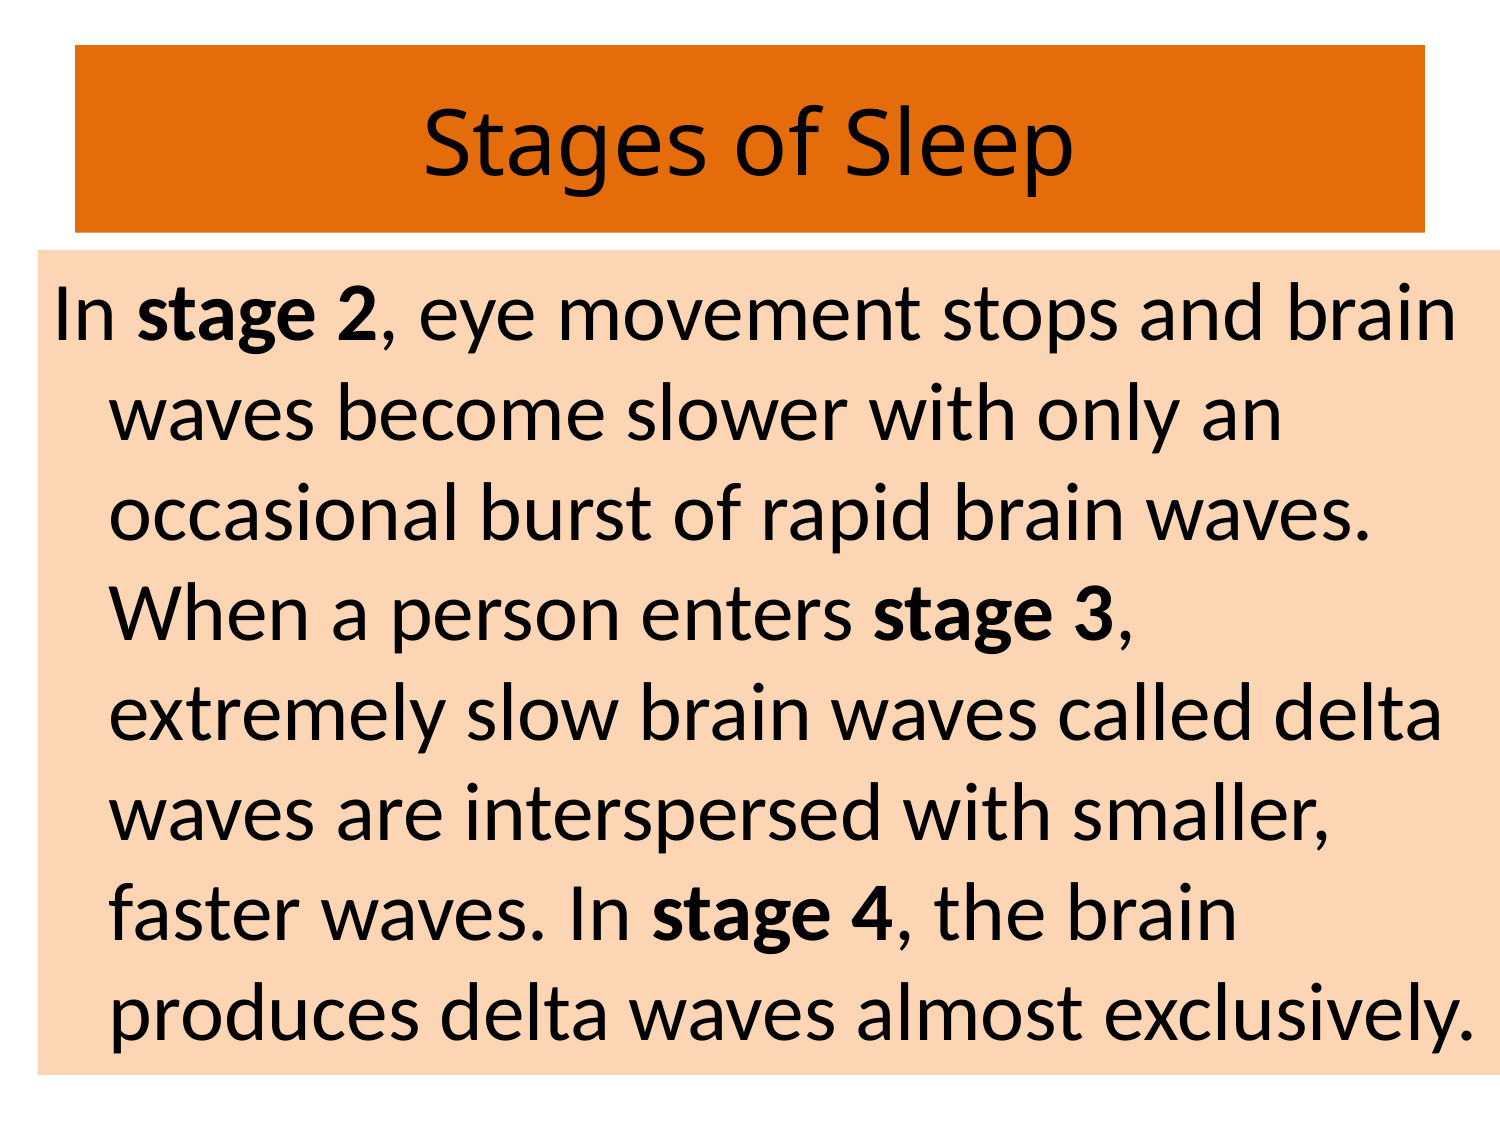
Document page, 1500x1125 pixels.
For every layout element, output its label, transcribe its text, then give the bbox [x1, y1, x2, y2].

title Stages of Sleep [75, 45, 1425, 233]
list In stage 2, eye movement stops and brain waves become slower with only an occasional burst of rapid brain waves. When a person enters stage 3, extremely slow brain waves called delta waves are interspersed with smaller, faster waves. In stage 4, the brain produces delta waves almost exclusively. [37, 249, 1500, 1075]
